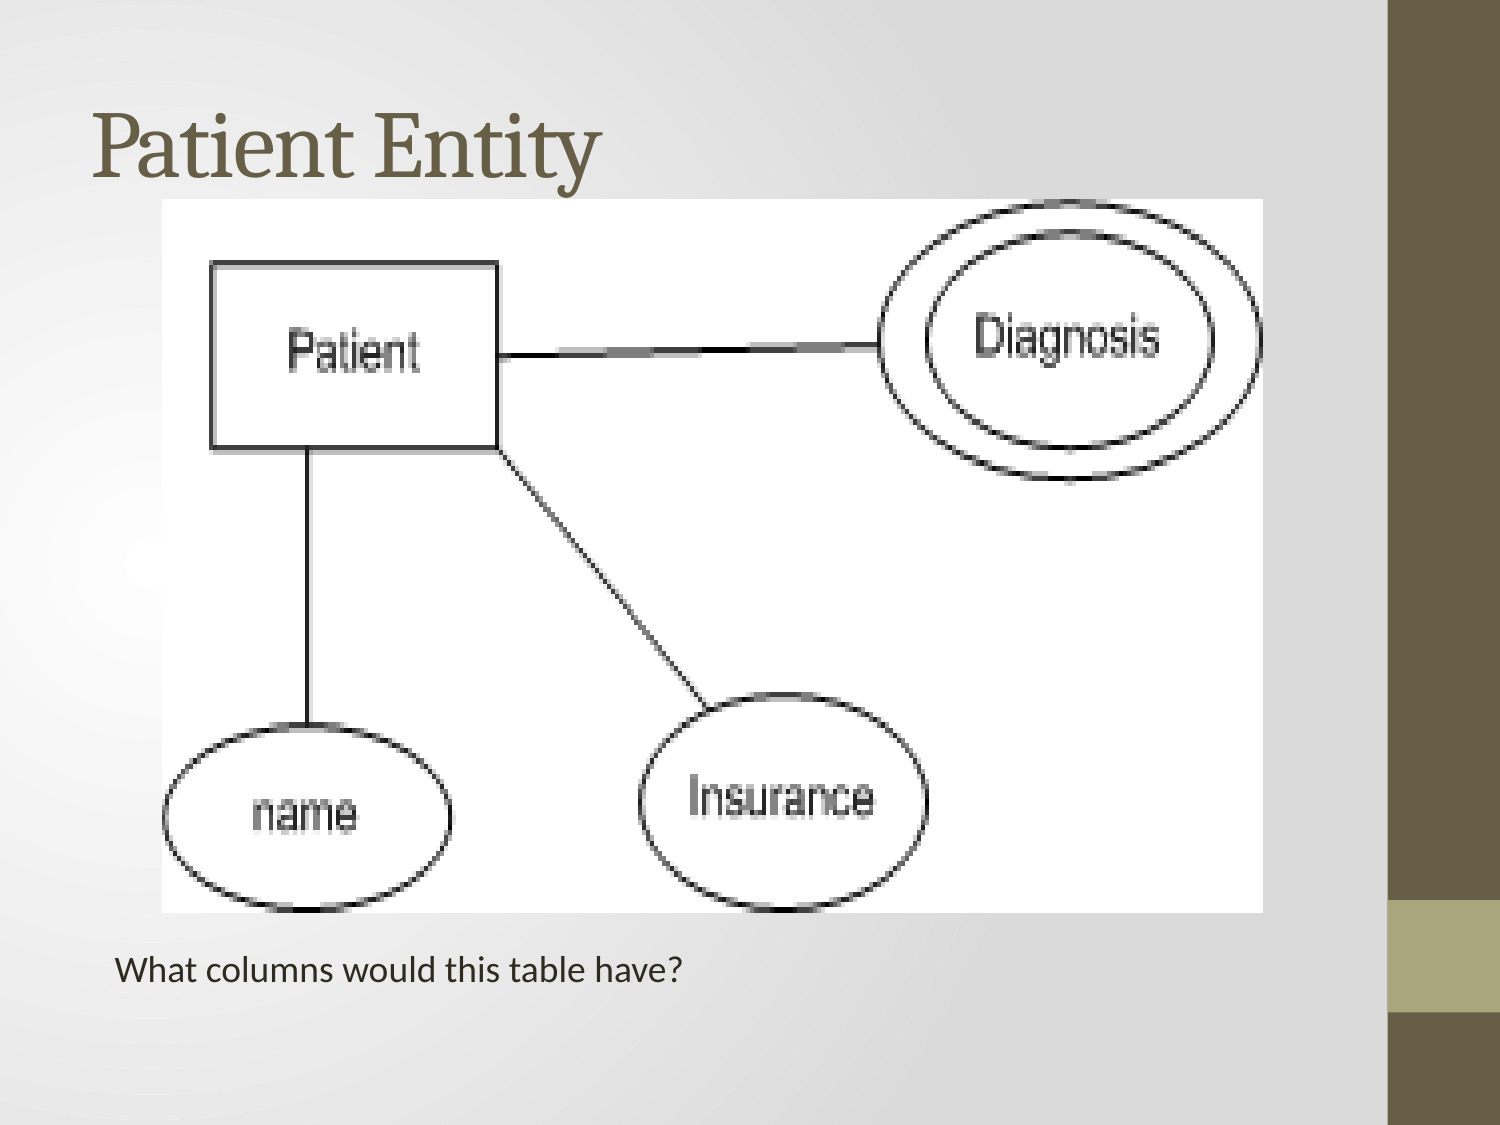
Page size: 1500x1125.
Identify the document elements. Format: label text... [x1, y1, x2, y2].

text_box What columns would this table have? [99, 937, 1238, 998]
picture [161, 199, 1264, 913]
title Patient Entity [75, 45, 1325, 233]
